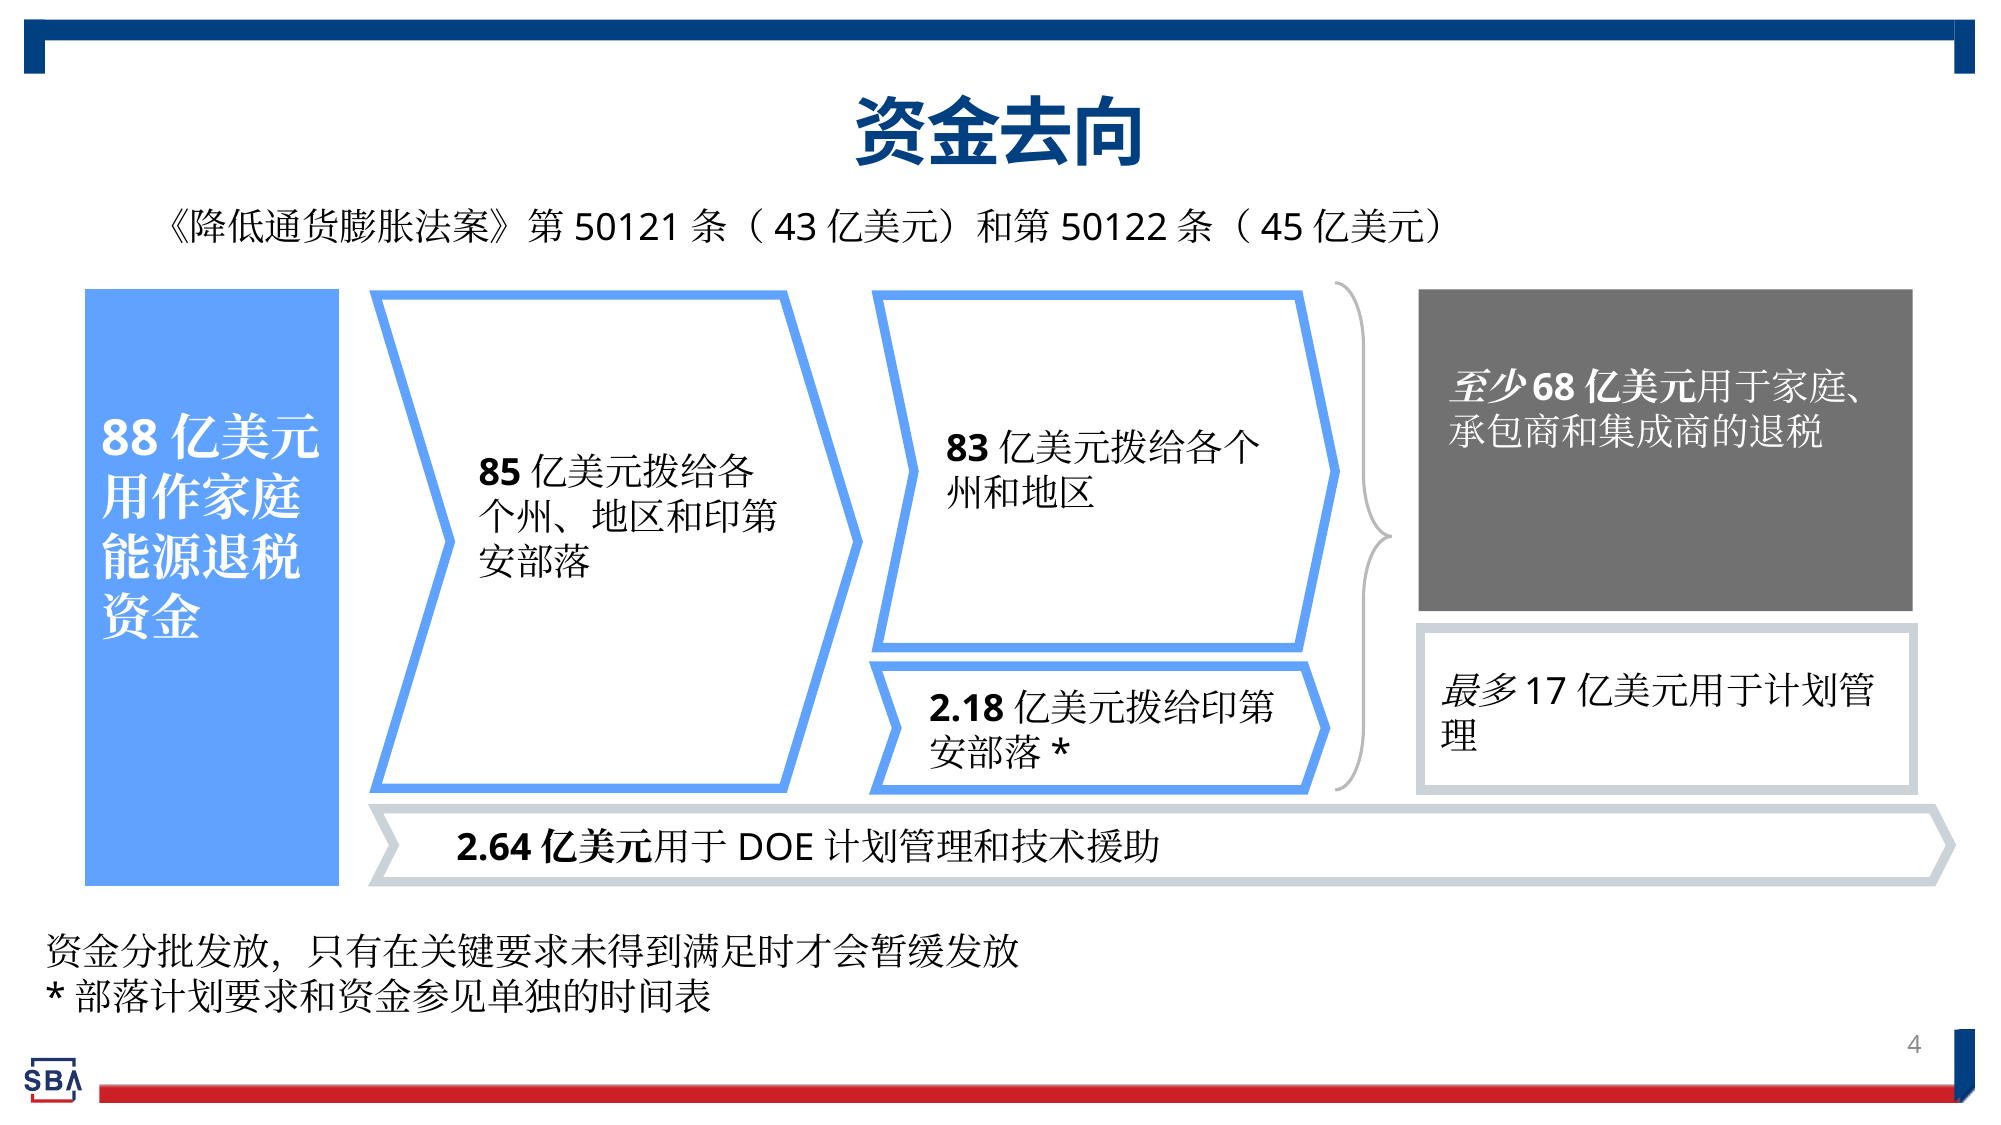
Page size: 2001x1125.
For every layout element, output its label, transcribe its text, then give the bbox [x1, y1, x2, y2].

text_box [85, 289, 339, 886]
text_box [1335, 281, 1392, 791]
text_box [875, 294, 1335, 649]
text_box 88亿美元用作家庭能源退税资金 [86, 397, 336, 653]
text_box [373, 807, 1953, 883]
text_box 2.64亿美元用于DOE计划管理和技术援助 [441, 815, 1897, 875]
text_box 最多17亿美元用于计划管理 [1425, 659, 1914, 765]
text_box 83亿美元拨给各个州和地区 [931, 417, 1298, 522]
text_box 85亿美元拨给各个州、地区和印第安部落 [463, 440, 803, 591]
text_box [874, 665, 1327, 791]
title 资金去向 [137, 87, 1863, 186]
text_box 资金分批发放，只有在关键要求未得到满足时才会暂缓发放 *部落计划要求和资金参见单独的时间表 [30, 920, 1537, 1026]
text_box [1419, 627, 1914, 791]
text_box [1418, 289, 1913, 612]
text_box 《降低通货膨胀法案》第50121条（43亿美元）和第50122条（45亿美元） [137, 195, 1980, 256]
text_box [374, 294, 860, 790]
slide_number 4 [1486, 1016, 1937, 1076]
text_box 至少68亿美元用于家庭、承包商和集成商的退税 [1433, 355, 1899, 461]
text_box 2.18亿美元拨给印第安部落* [914, 676, 1291, 782]
